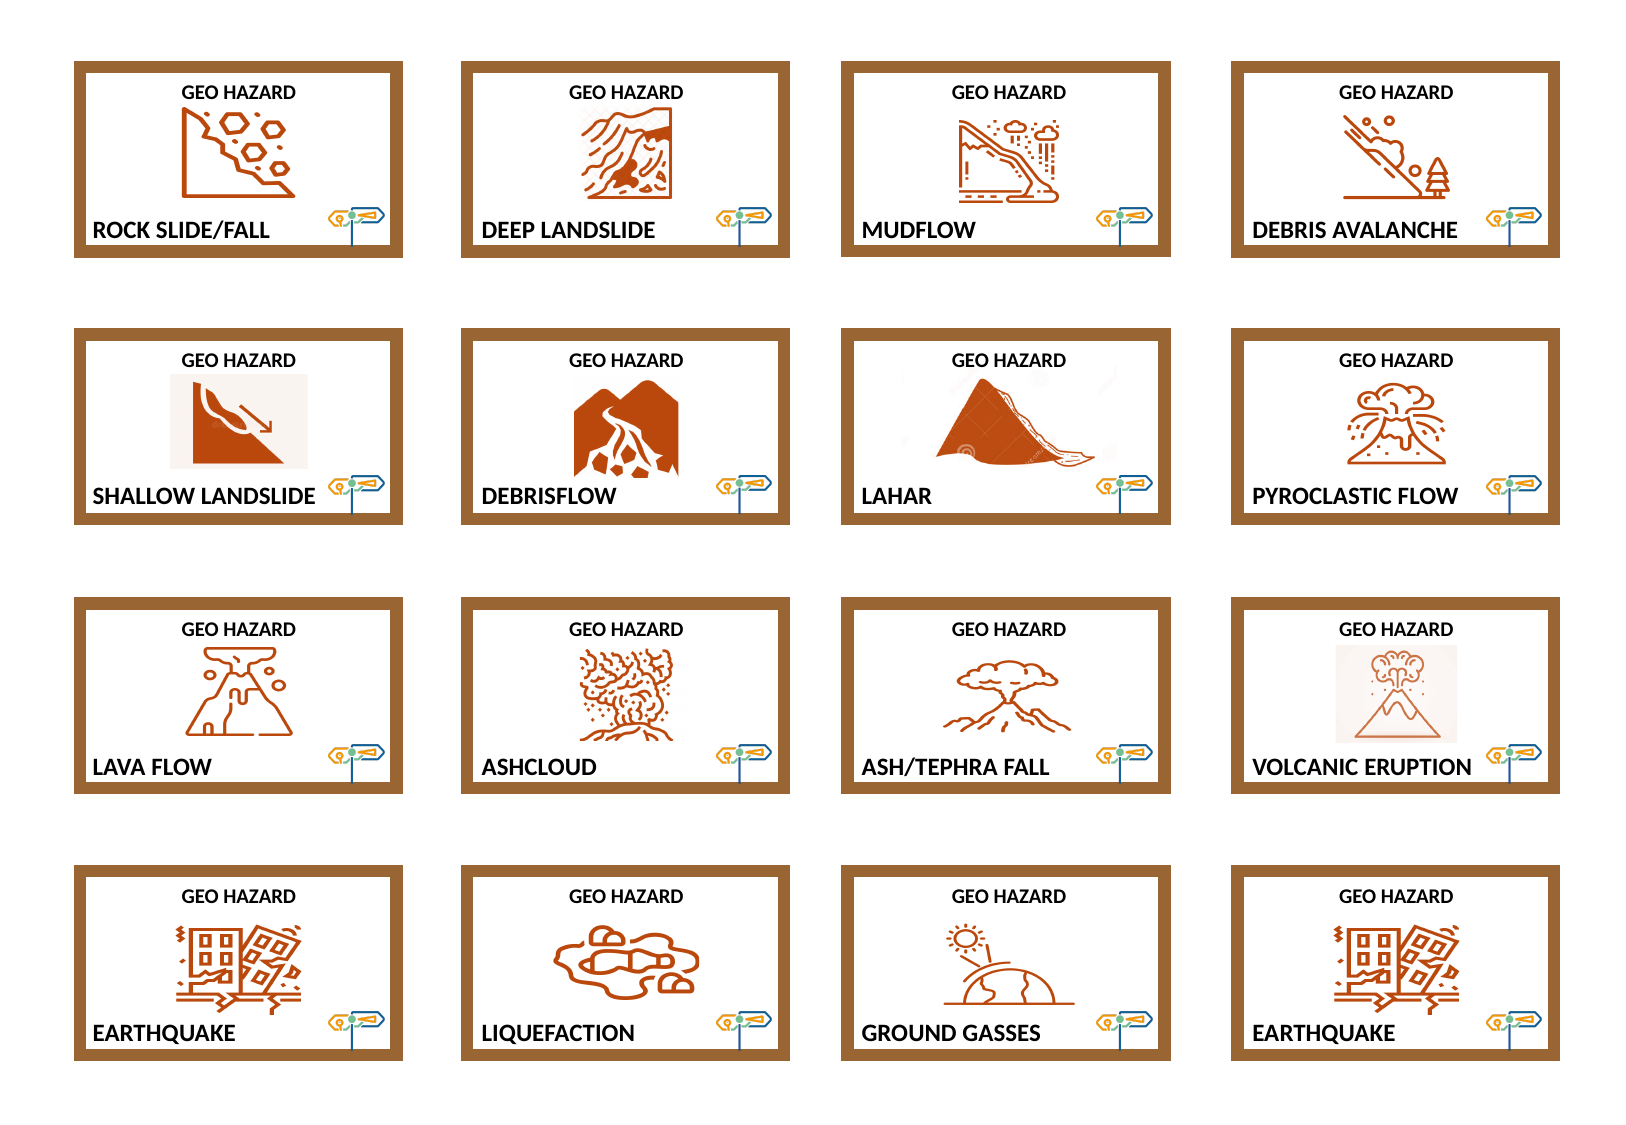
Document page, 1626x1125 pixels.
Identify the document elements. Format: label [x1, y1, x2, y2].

text_box [466, 334, 785, 525]
text_box [466, 870, 785, 1061]
text_box [466, 603, 785, 794]
text_box [77, 334, 398, 525]
text_box [846, 334, 1165, 525]
text_box [1236, 334, 1555, 525]
text_box [1236, 870, 1555, 1061]
text_box [846, 870, 1165, 1061]
text_box [846, 66, 1165, 257]
text_box [1236, 603, 1555, 794]
text_box [466, 66, 785, 257]
text_box [1236, 66, 1555, 257]
text_box [77, 603, 398, 794]
text_box [846, 603, 1165, 794]
text_box [77, 870, 398, 1061]
text_box [77, 66, 398, 257]
